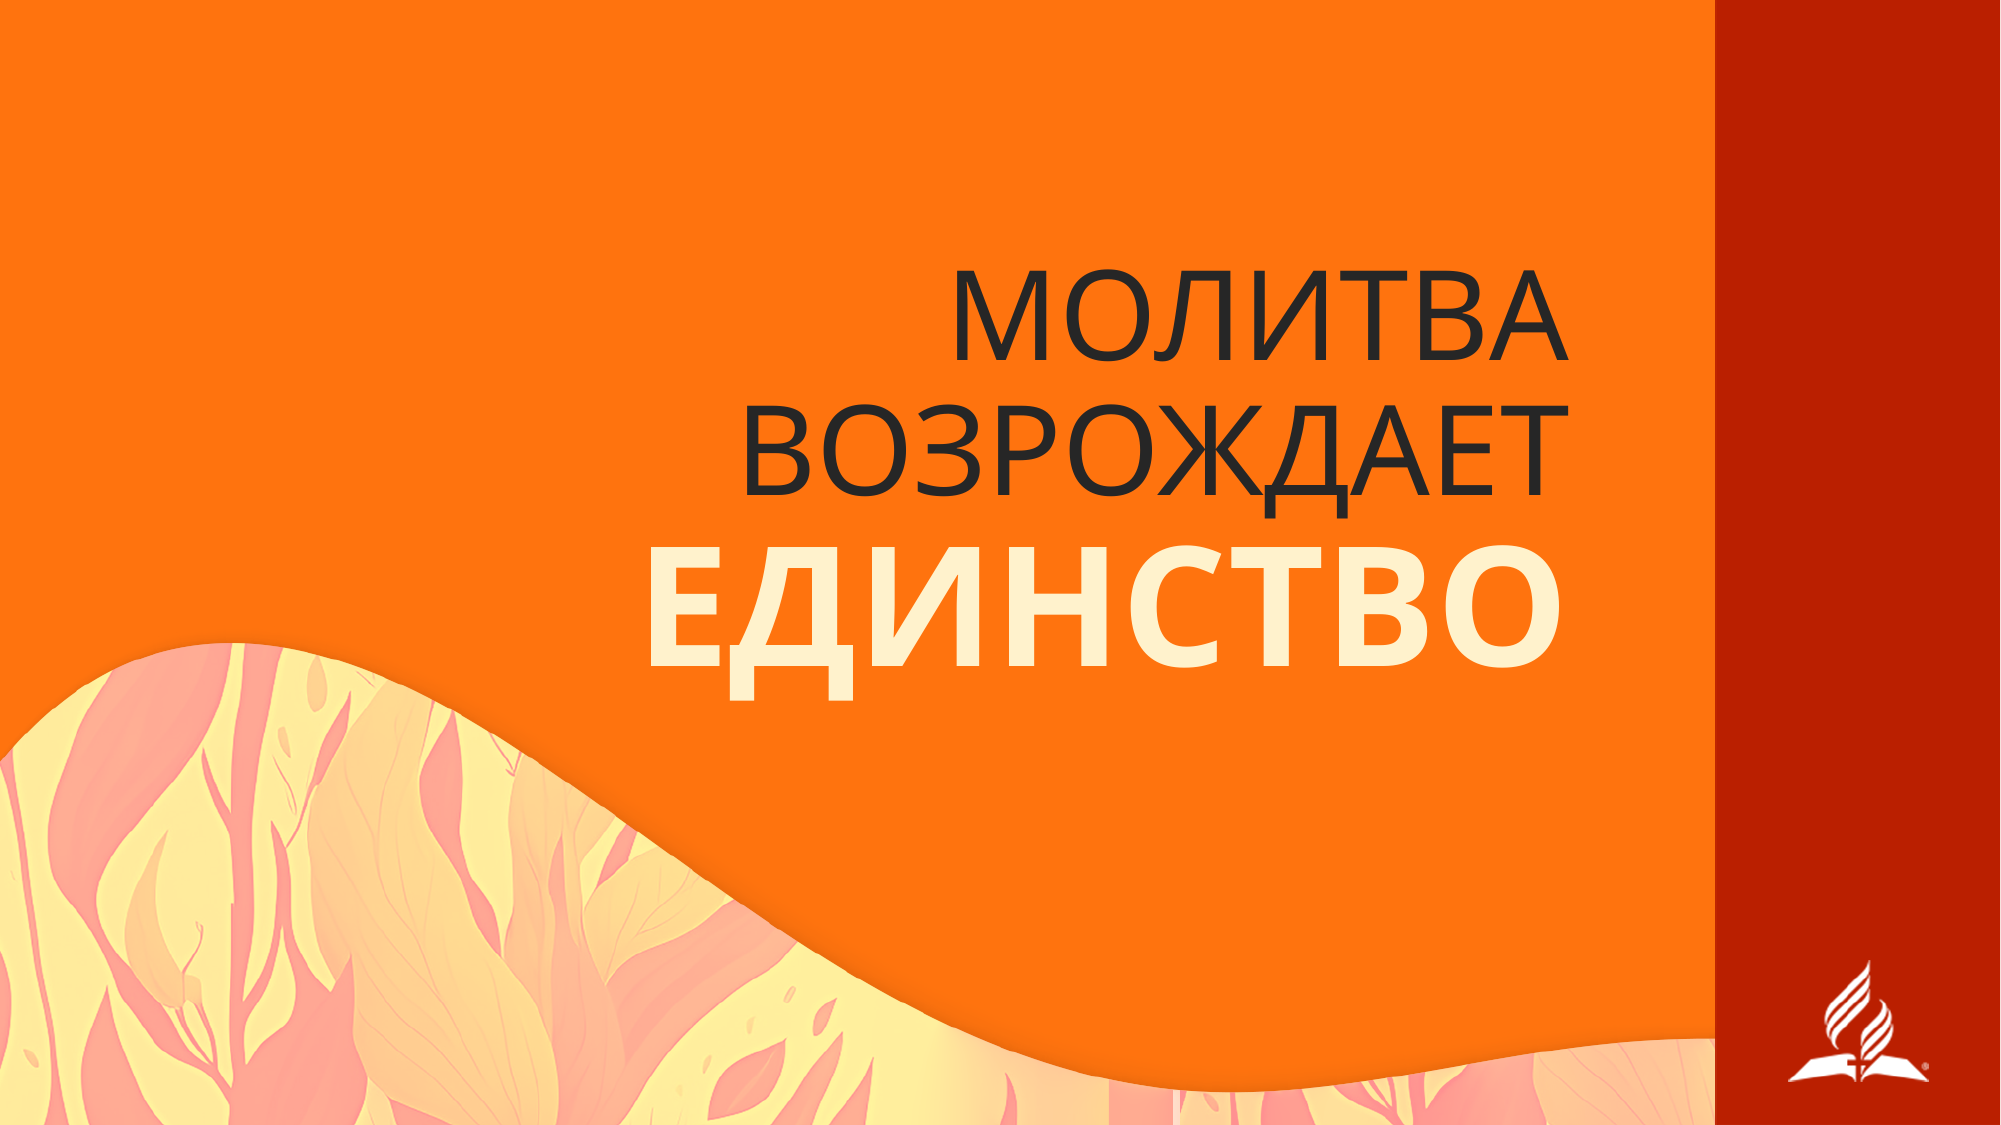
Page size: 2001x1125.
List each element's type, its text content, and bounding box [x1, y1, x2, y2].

title МОЛИТВА ВОЗРОЖДАЕТ ЕДИНСТВО [65, 243, 1585, 712]
picture [0, 0, 2001, 1125]
